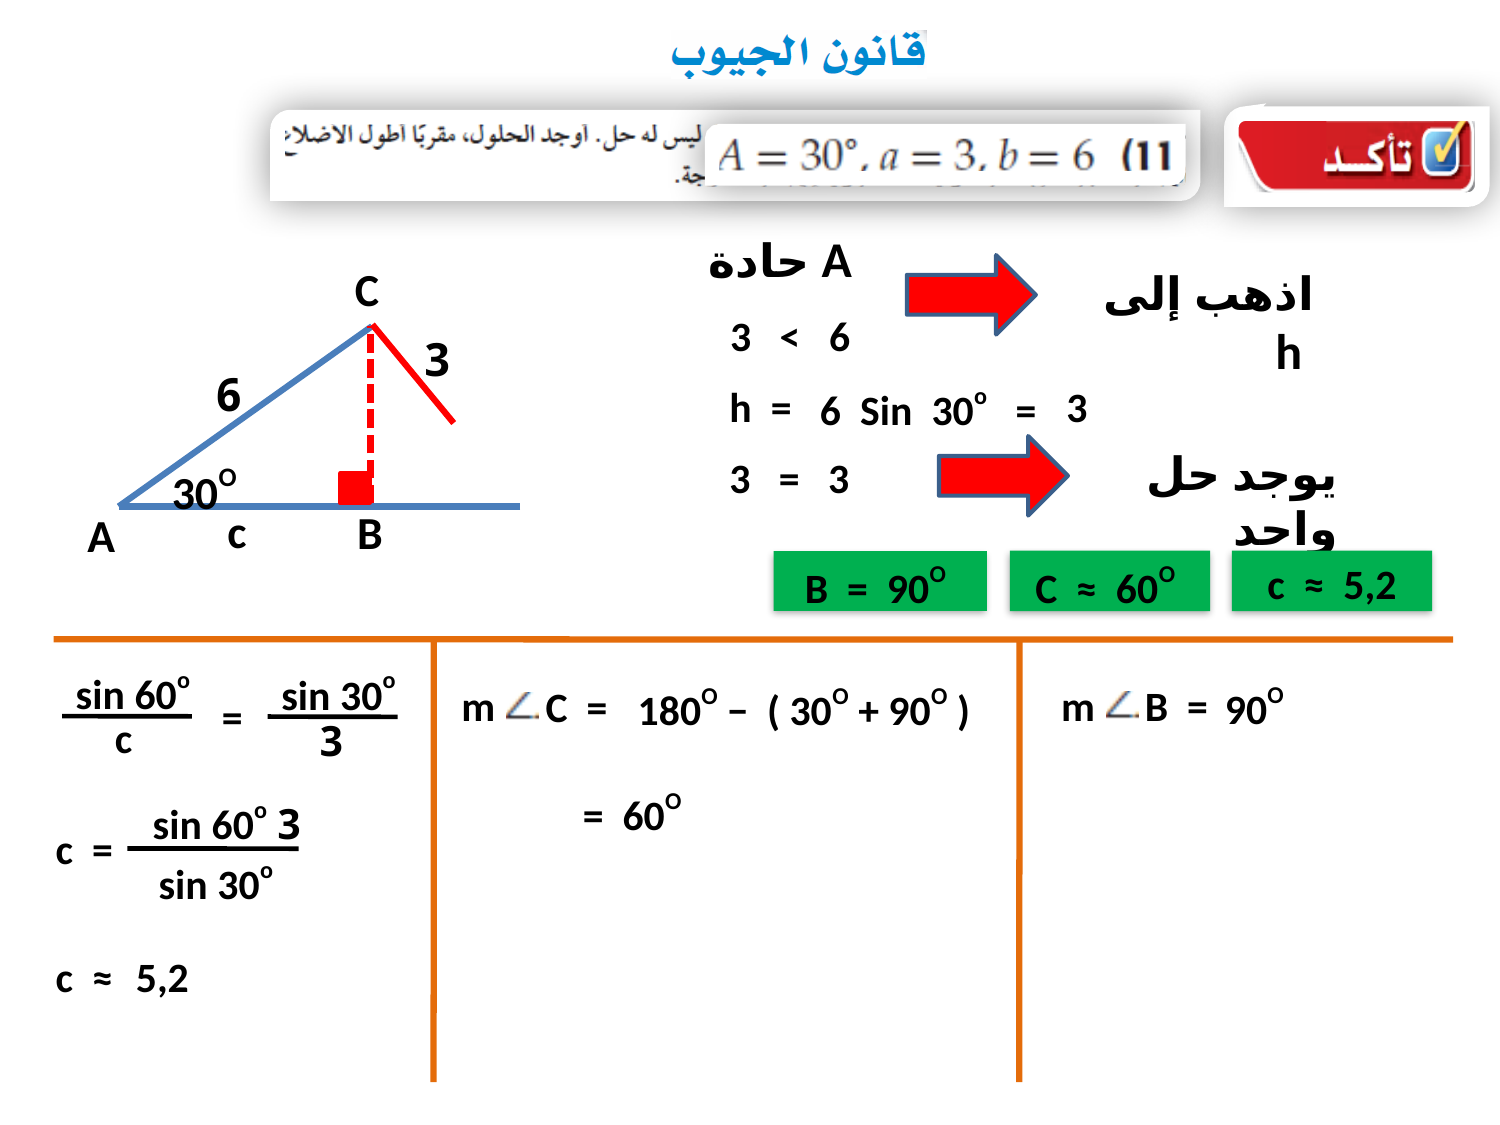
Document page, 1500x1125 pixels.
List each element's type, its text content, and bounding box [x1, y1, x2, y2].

text_box 180O − ( 30O + 90O ) [634, 672, 1020, 764]
picture [671, 30, 927, 79]
text_box h = [714, 373, 805, 433]
text_box 90O [1234, 671, 1329, 740]
text_box 5,2 [121, 943, 242, 1035]
text_box 6 Sin 30o = [805, 373, 1033, 433]
text_box c ≈ 5,2 [1231, 550, 1433, 612]
text_box 3 < 6 [715, 301, 921, 361]
text_box c = [40, 815, 109, 906]
picture [1231, 113, 1483, 200]
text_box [436, 672, 633, 765]
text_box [46, 253, 521, 587]
text_box = 60O [549, 778, 725, 846]
text_box [904, 253, 1038, 337]
text_box B = 90O [773, 551, 987, 611]
picture [277, 116, 1194, 194]
text_box c ≈ [40, 943, 121, 1035]
text_box C ≈ 60O [1009, 550, 1211, 612]
text_box A حادة [667, 219, 879, 295]
text_box يوجد حل واحد [1106, 437, 1353, 563]
text_box [936, 434, 1070, 518]
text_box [1033, 671, 1233, 764]
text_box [39, 656, 432, 775]
text_box 3 = 3 [714, 444, 975, 503]
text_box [114, 786, 339, 914]
text_box اذهب إلى h [1082, 256, 1329, 387]
text_box 3 [1033, 373, 1121, 433]
